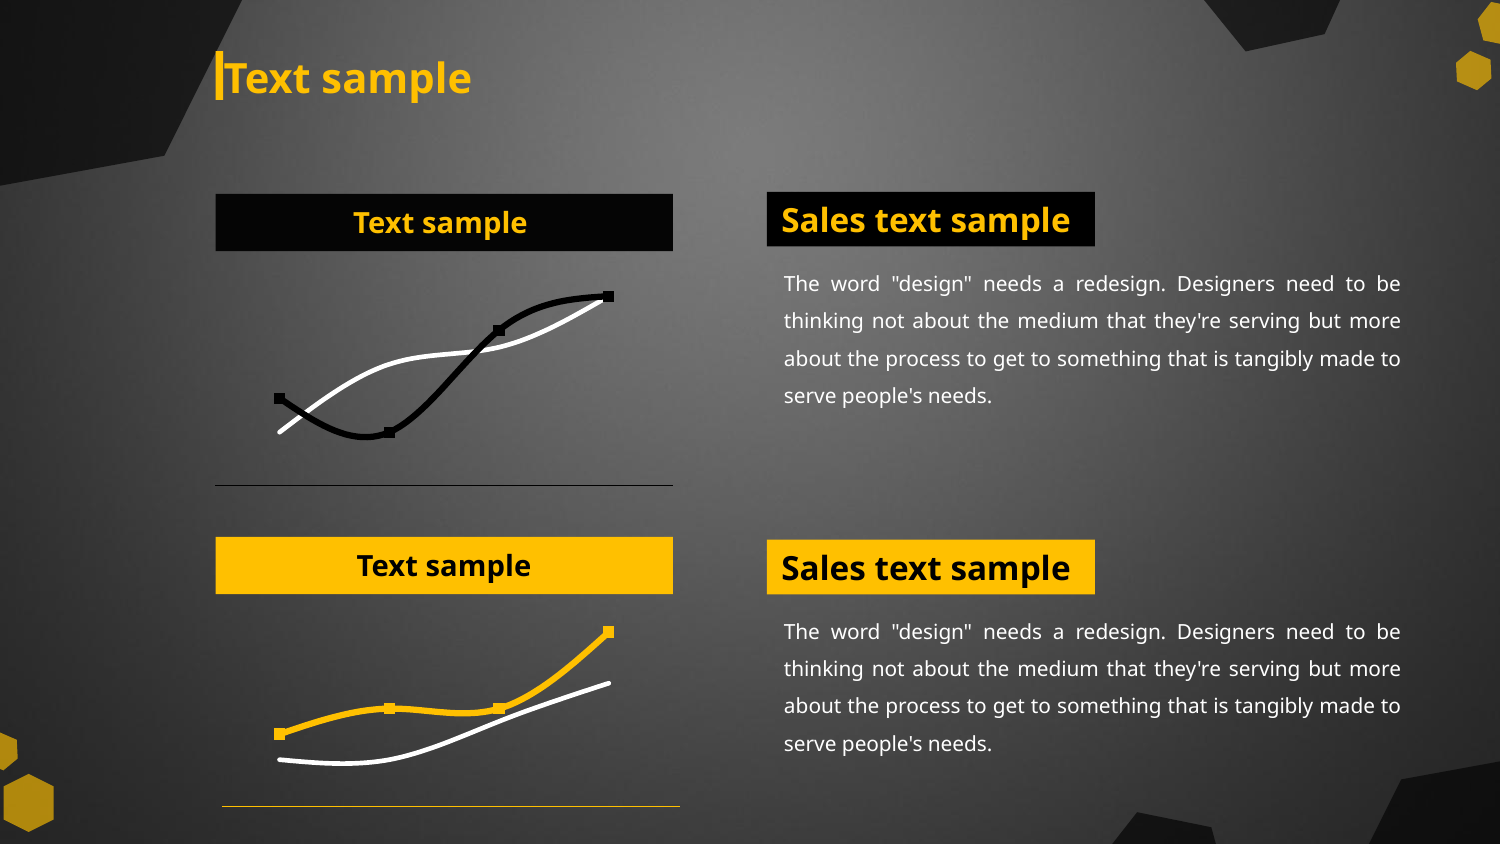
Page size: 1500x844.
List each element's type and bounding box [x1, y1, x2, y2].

text_box [0, 0, 1500, 844]
chart [215, 257, 674, 471]
text_box [215, 536, 674, 595]
text_box [215, 193, 674, 252]
chart [215, 602, 674, 816]
